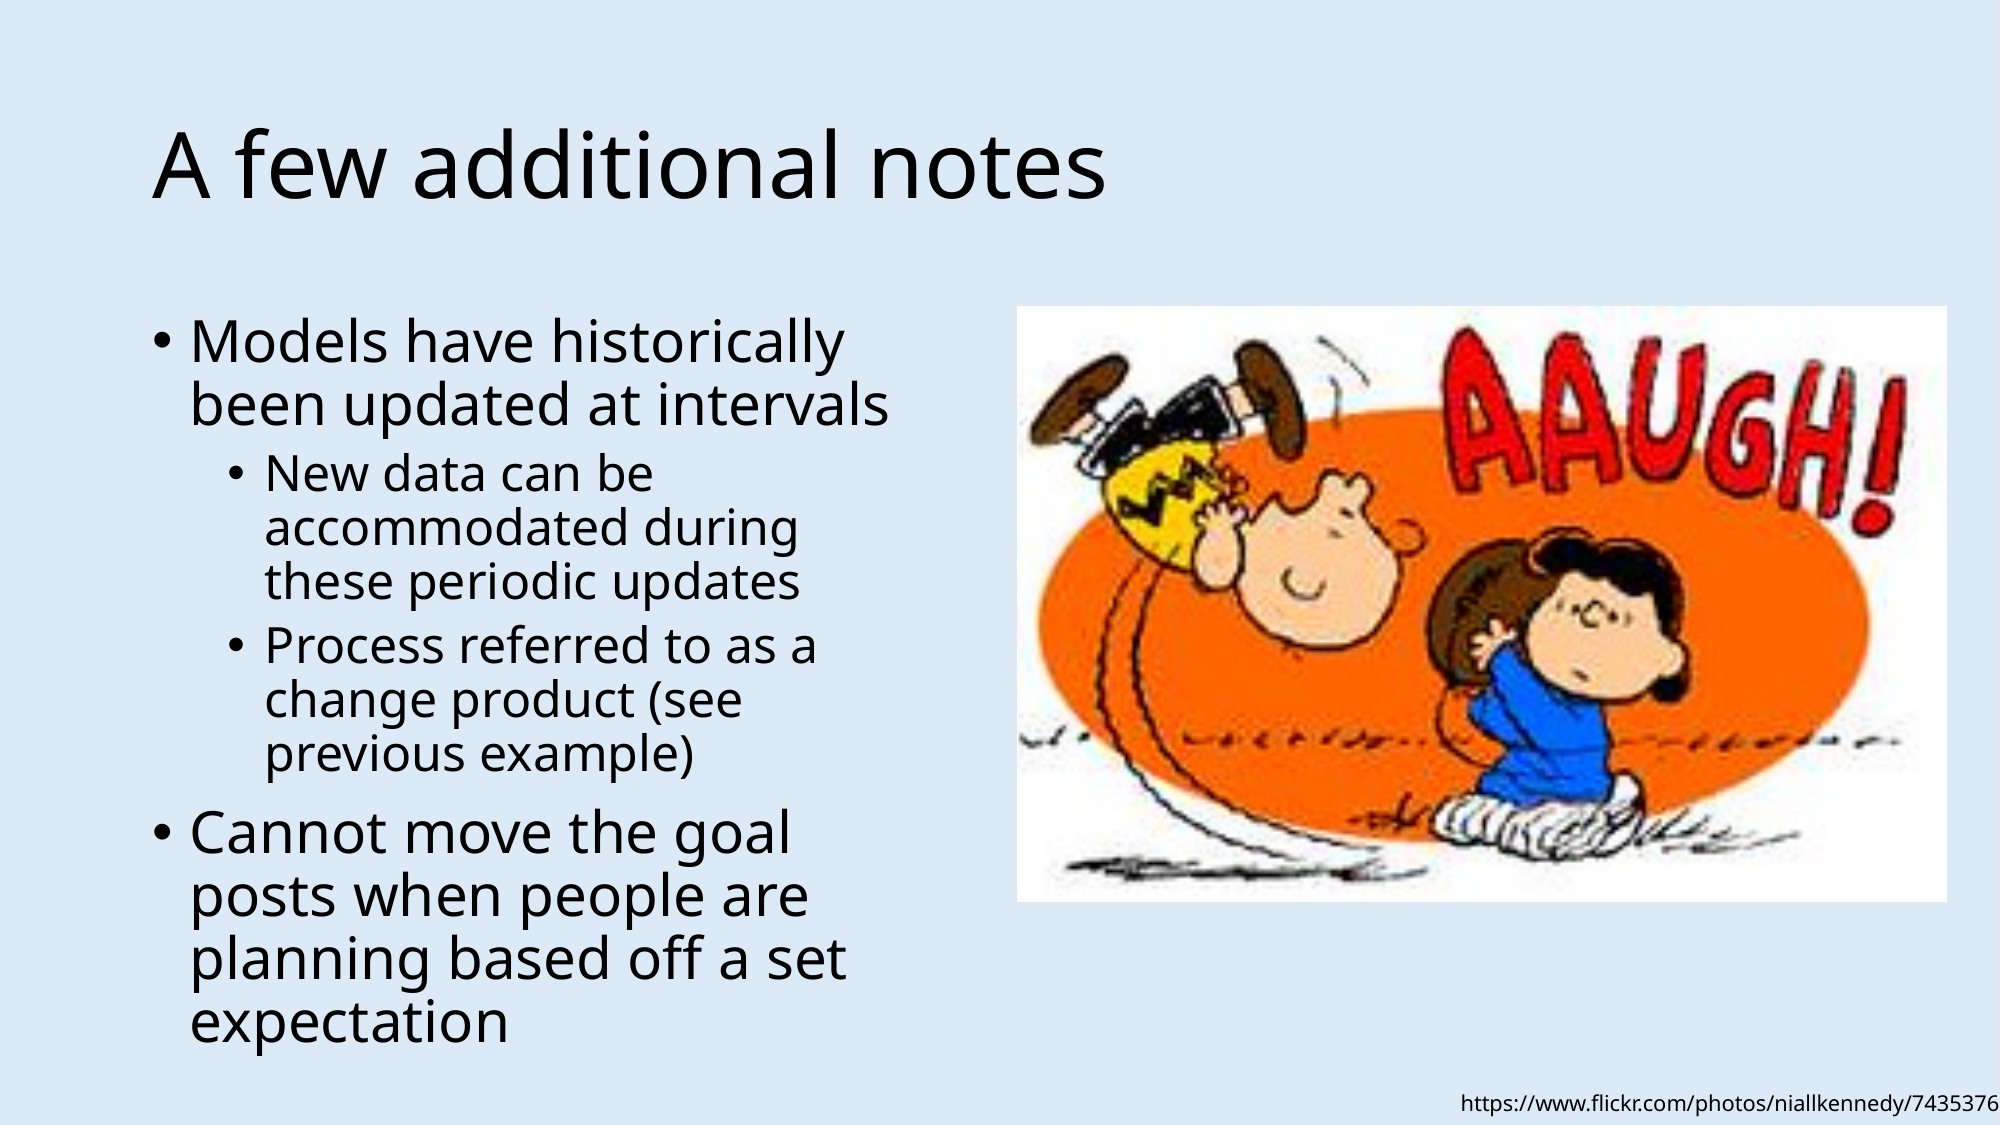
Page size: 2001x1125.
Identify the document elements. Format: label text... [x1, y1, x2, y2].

title A few additional notes [137, 59, 1863, 278]
picture [1017, 306, 1947, 902]
list Models have historically been updated at intervals New data can be accommodated during these periodic updates Process referred to as a change product (see previous example) Cannot move the goal posts when people are planning based off a set expectation [137, 304, 927, 1018]
text_box https://www.flickr.com/photos/niallkennedy/74353767 [1445, 1082, 2000, 1123]
